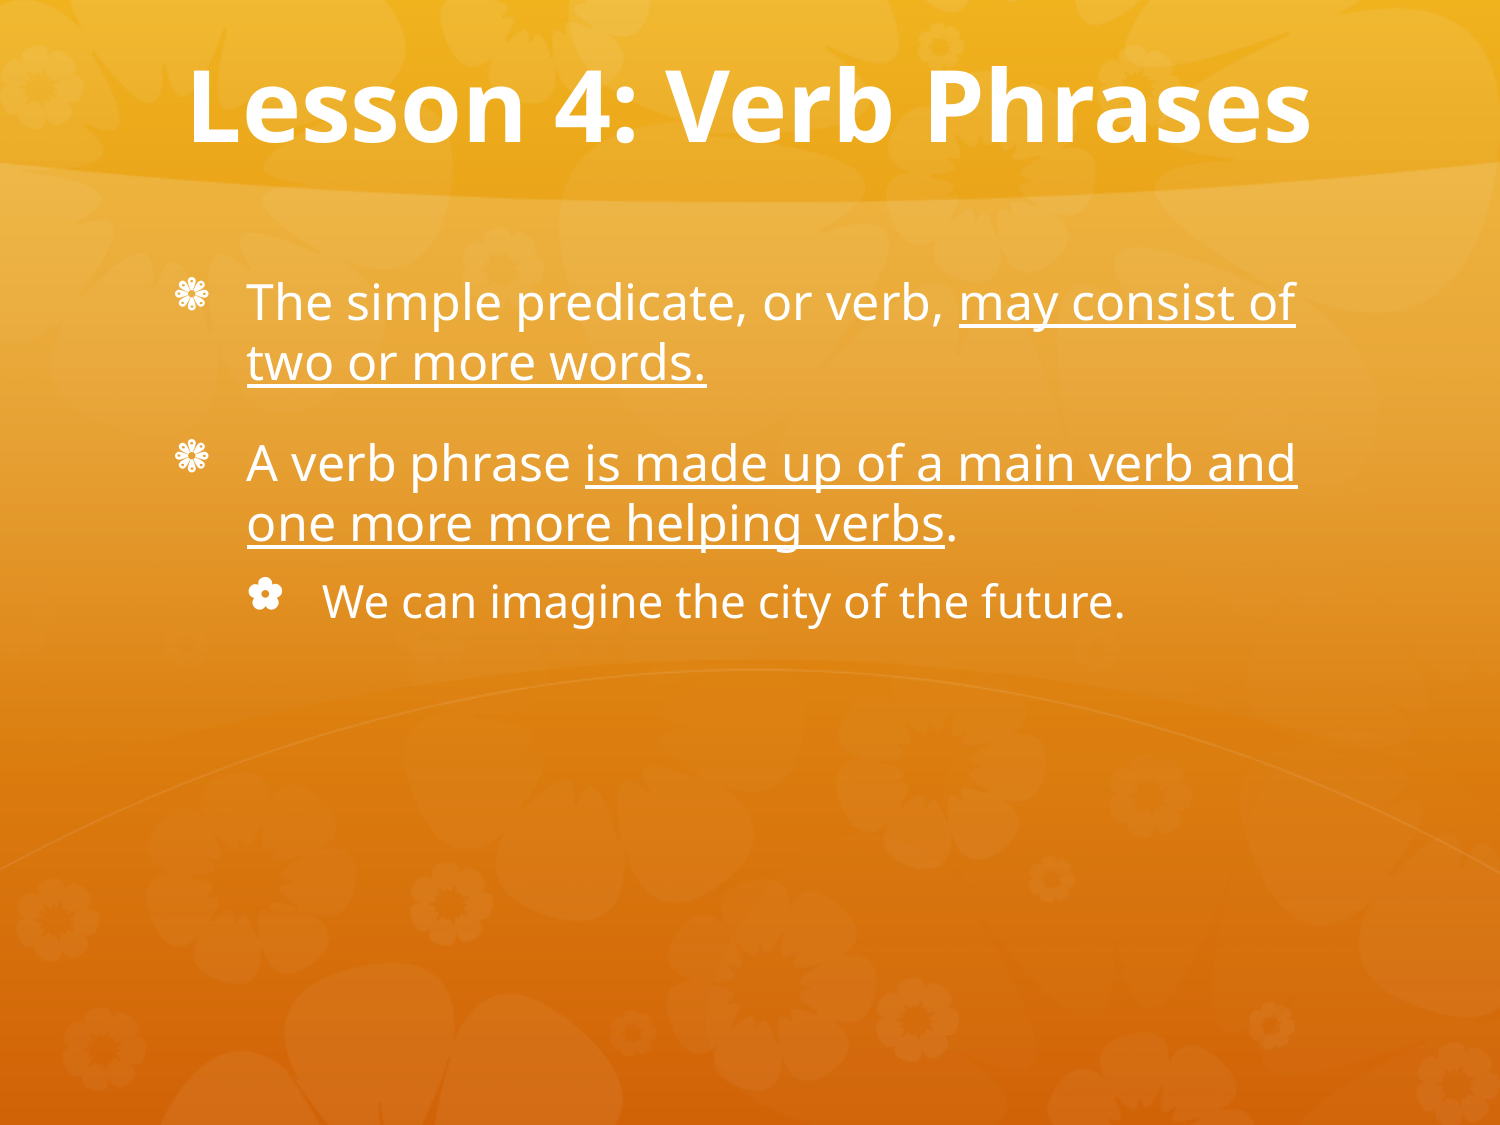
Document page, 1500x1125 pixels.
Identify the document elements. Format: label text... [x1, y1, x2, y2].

title Lesson 4: Verb Phrases [127, 14, 1372, 203]
picture [0, 0, 1500, 1125]
list The simple predicate, or verb, may consist of two or more words. A verb phrase is made up of a main verb and one more more helping verbs. We can imagine the city of the future. [156, 262, 1344, 967]
